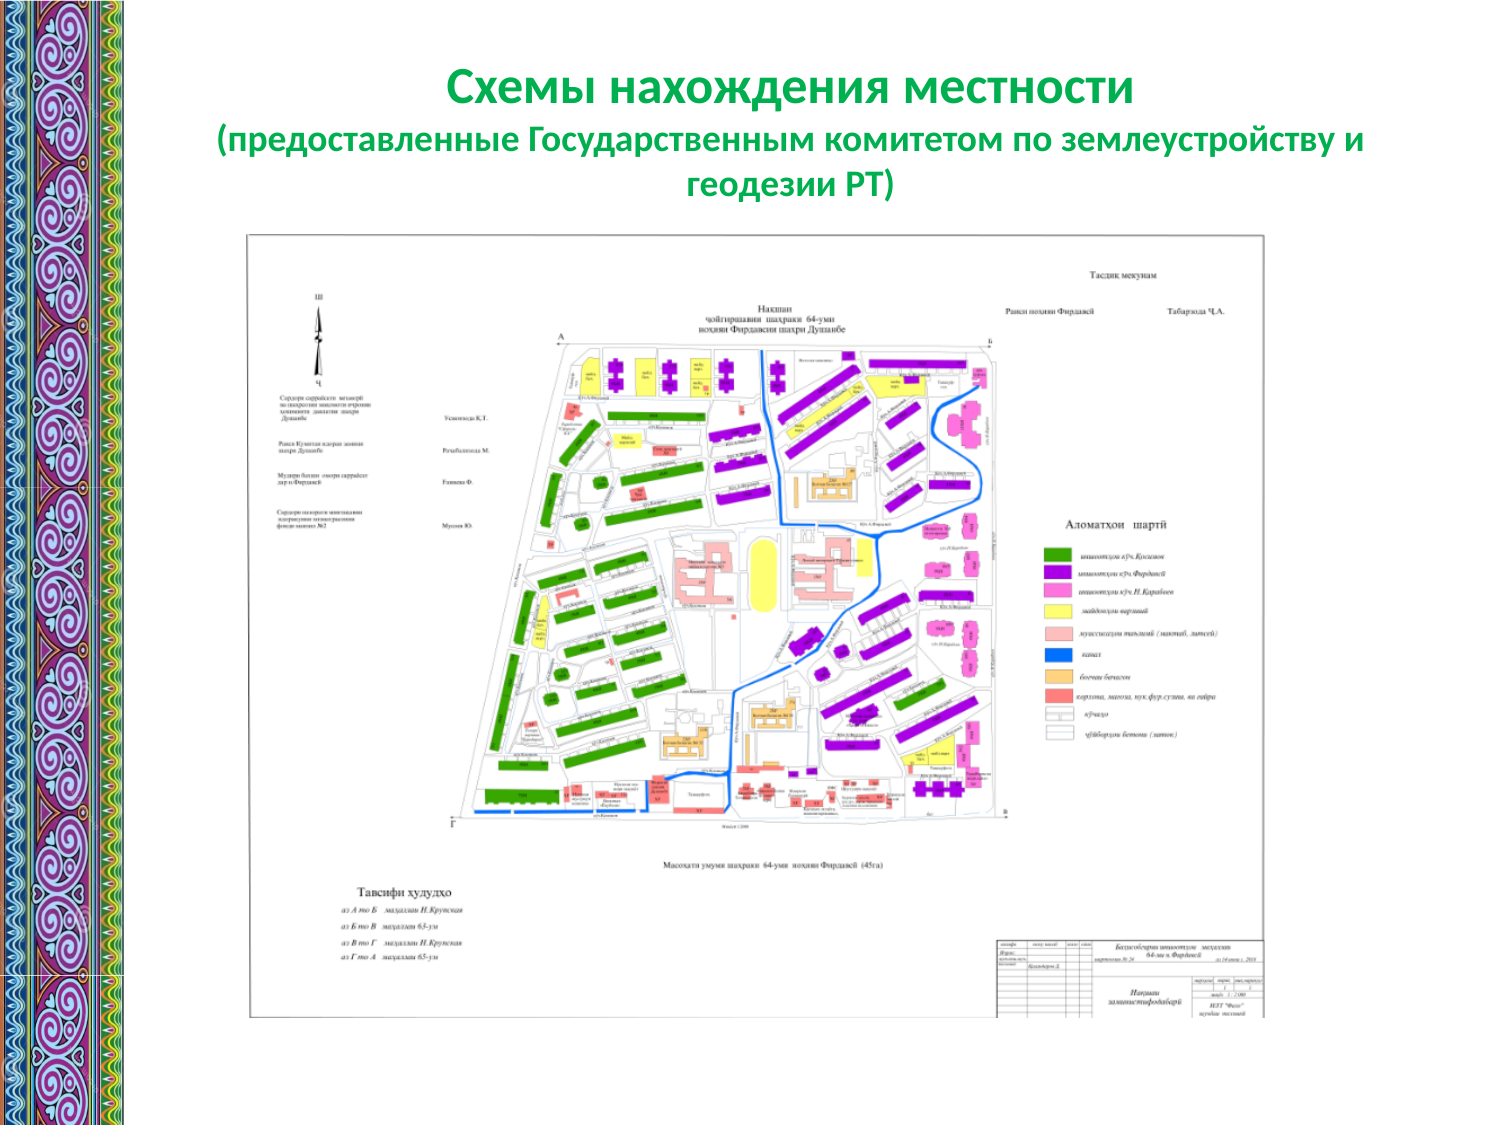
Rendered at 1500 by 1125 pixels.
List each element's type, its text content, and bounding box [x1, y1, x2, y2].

title Схемы нахождения местности (предоставленные Государственным комитетом по землеустройству и геодезии РТ) [129, 45, 1454, 211]
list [245, 234, 1266, 1018]
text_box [0, 0, 125, 1125]
